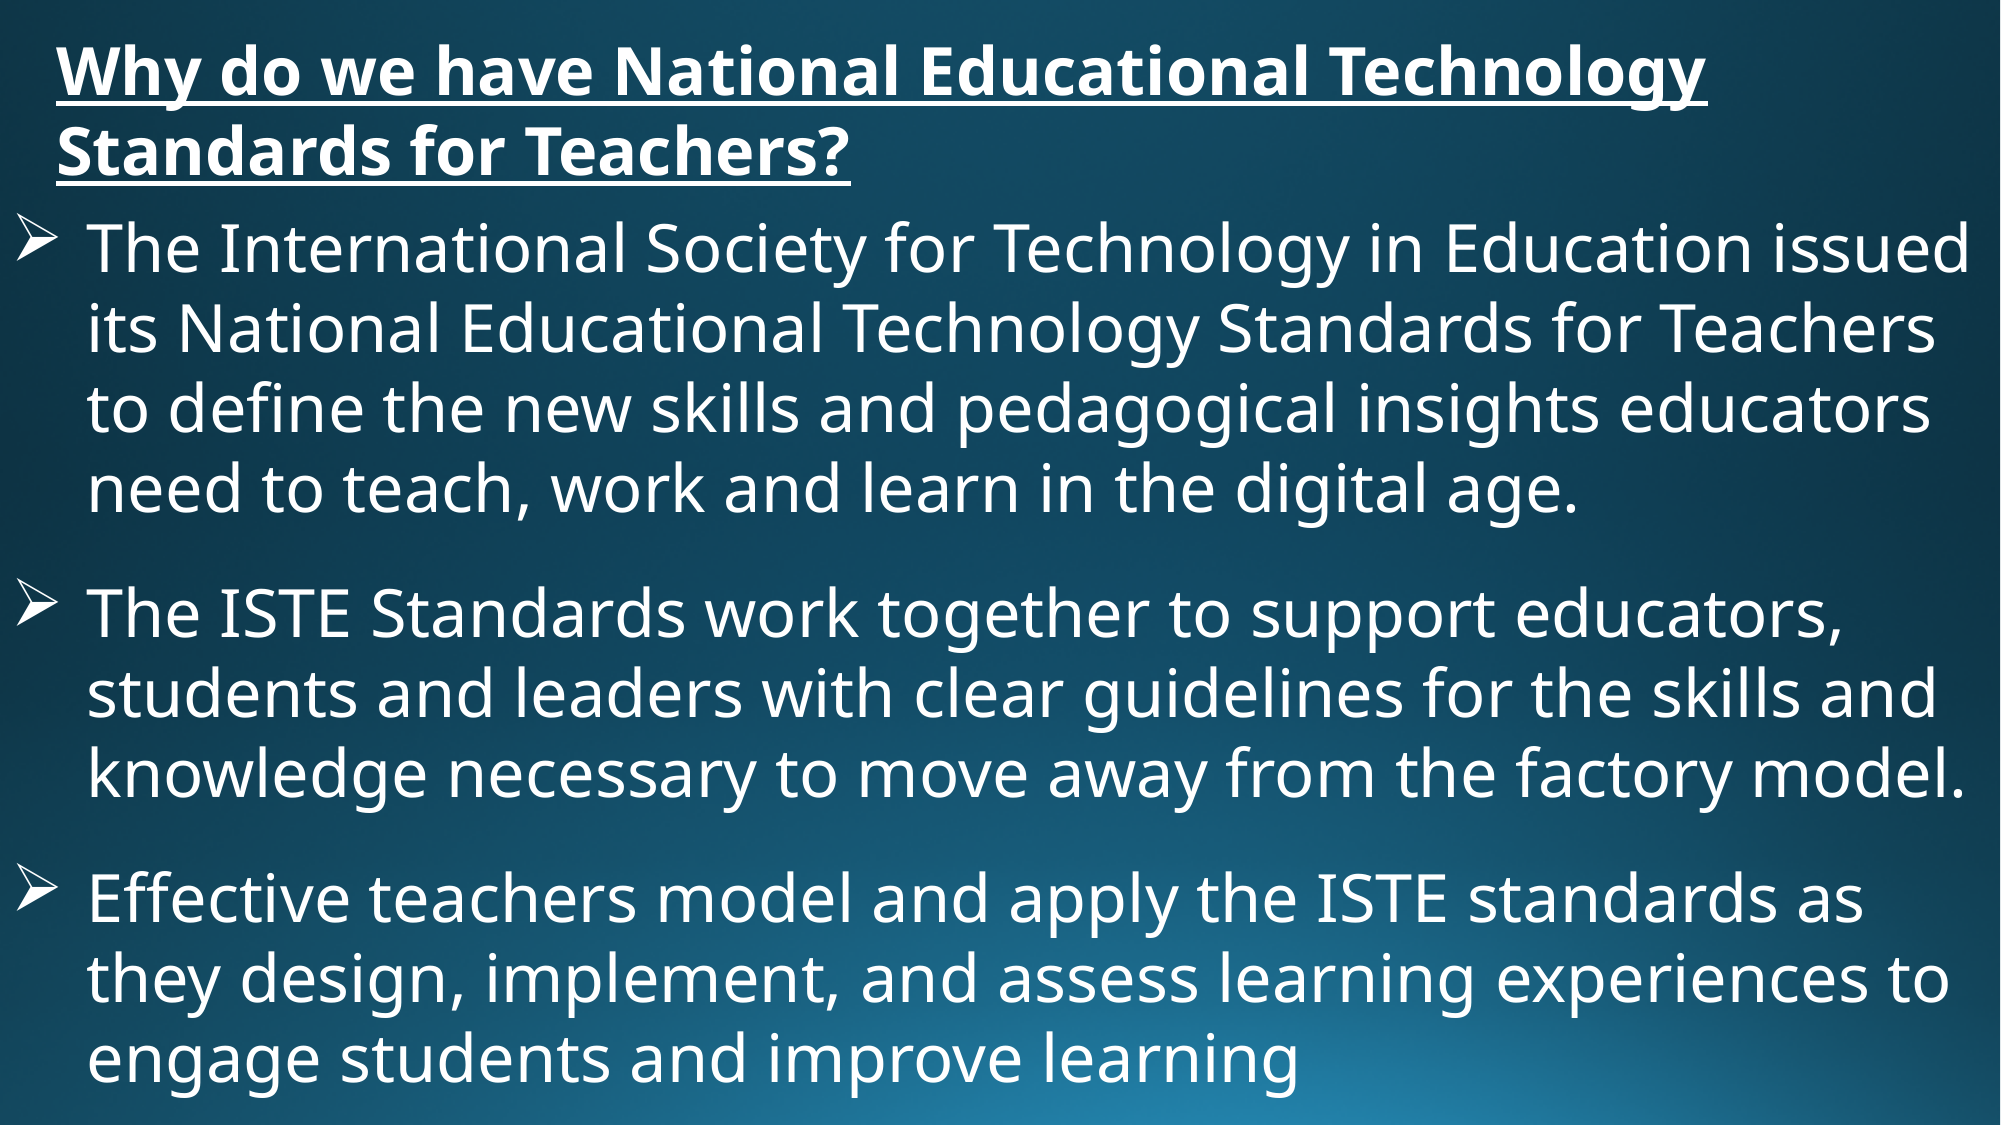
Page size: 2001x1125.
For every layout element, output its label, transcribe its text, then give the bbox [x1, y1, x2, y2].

text_box Why do we have National Educational Technology Standards for Teachers? [41, 21, 1981, 197]
picture [0, 0, 2001, 1125]
text_box The International Society for Technology in Education issued its National Educational Technology Standards for Teachers to define the new skills and pedagogical insights educators need to teach, work and learn in the digital age. The ISTE Standards work together to support educators, students and leaders with clear guidelines for the skills and knowledge necessary to move away from the factory model. Effective teachers model and apply the ISTE standards as they design, implement, and assess learning experiences to engage students and improve learning [0, 198, 2000, 1103]
